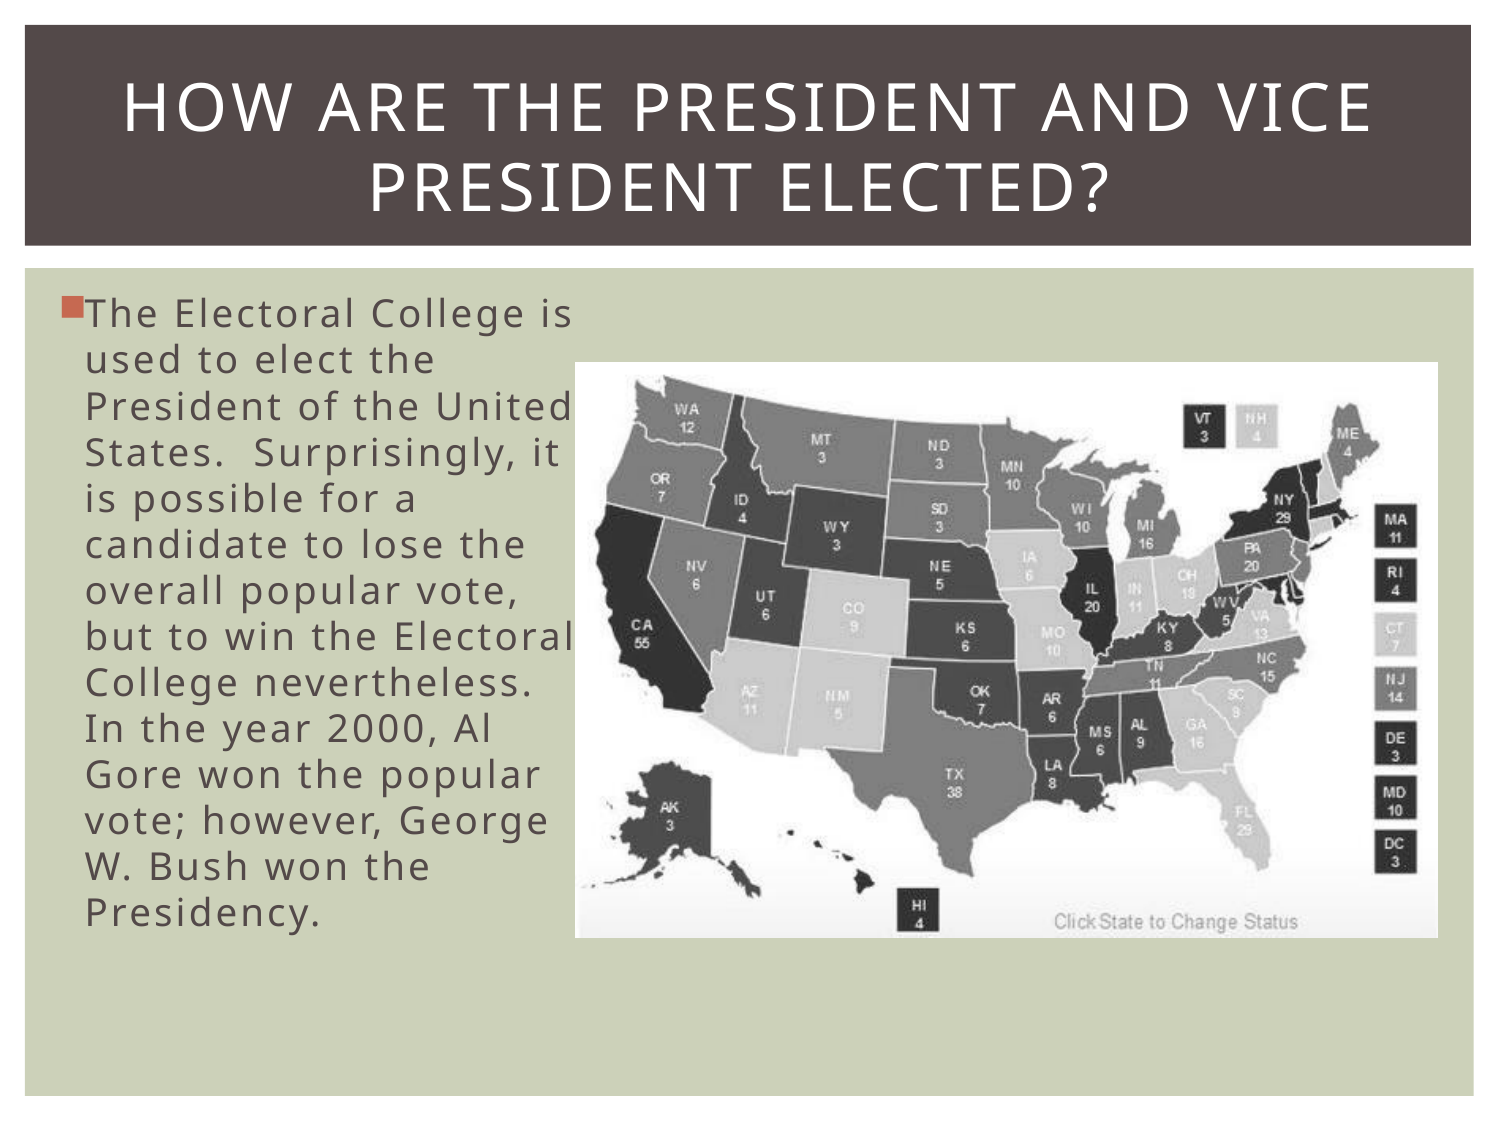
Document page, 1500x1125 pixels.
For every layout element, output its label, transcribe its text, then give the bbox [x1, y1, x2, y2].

title How are the President and Vice President elected? [62, 58, 1438, 232]
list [574, 362, 1438, 938]
list The Electoral College is used to elect the President of the United States. Surprisingly, it is possible for a candidate to lose the overall popular vote, but to win the Electoral College nevertheless. In the year 2000, Al Gore won the popular vote; however, George W. Bush won the Presidency. [37, 281, 600, 1005]
